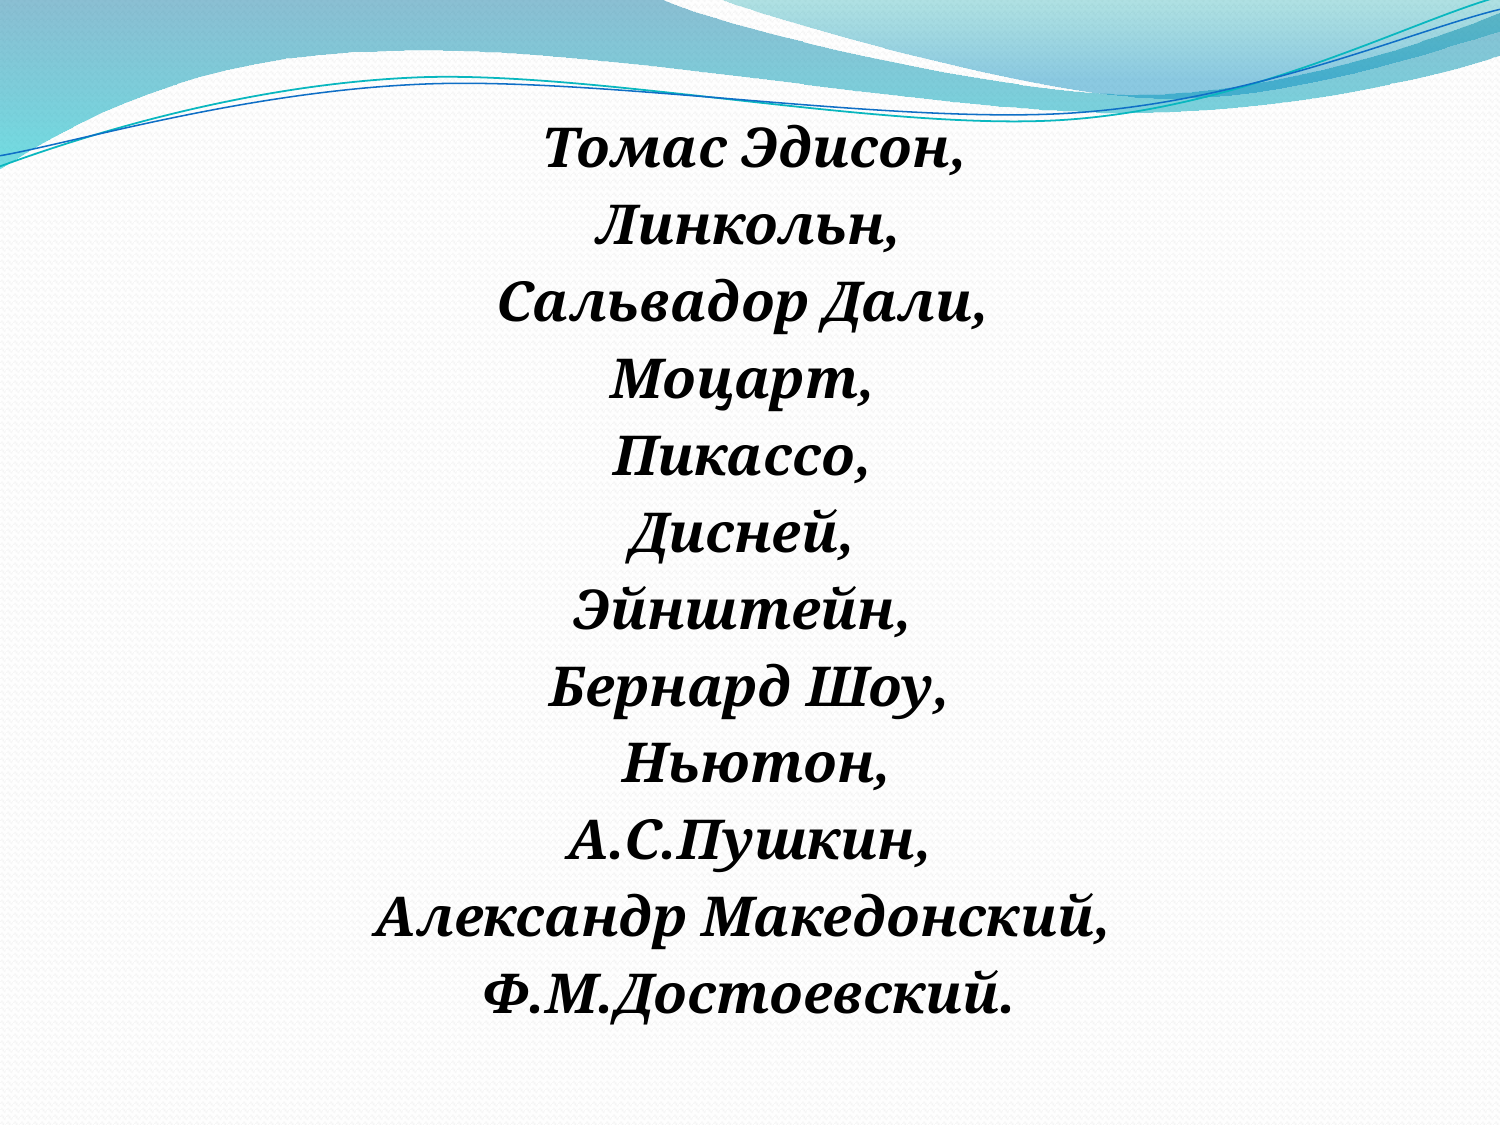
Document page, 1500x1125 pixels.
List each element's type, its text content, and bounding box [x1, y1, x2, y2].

list Томас Эдисон, Линкольн, Сальвадор Дали, Моцарт, Пикассо, Дисней, Эйнштейн, Бернард Шоу, Ньютон, А.С.Пушкин, Александр Македонский, Ф.М.Достоевский. [75, 105, 1425, 1038]
